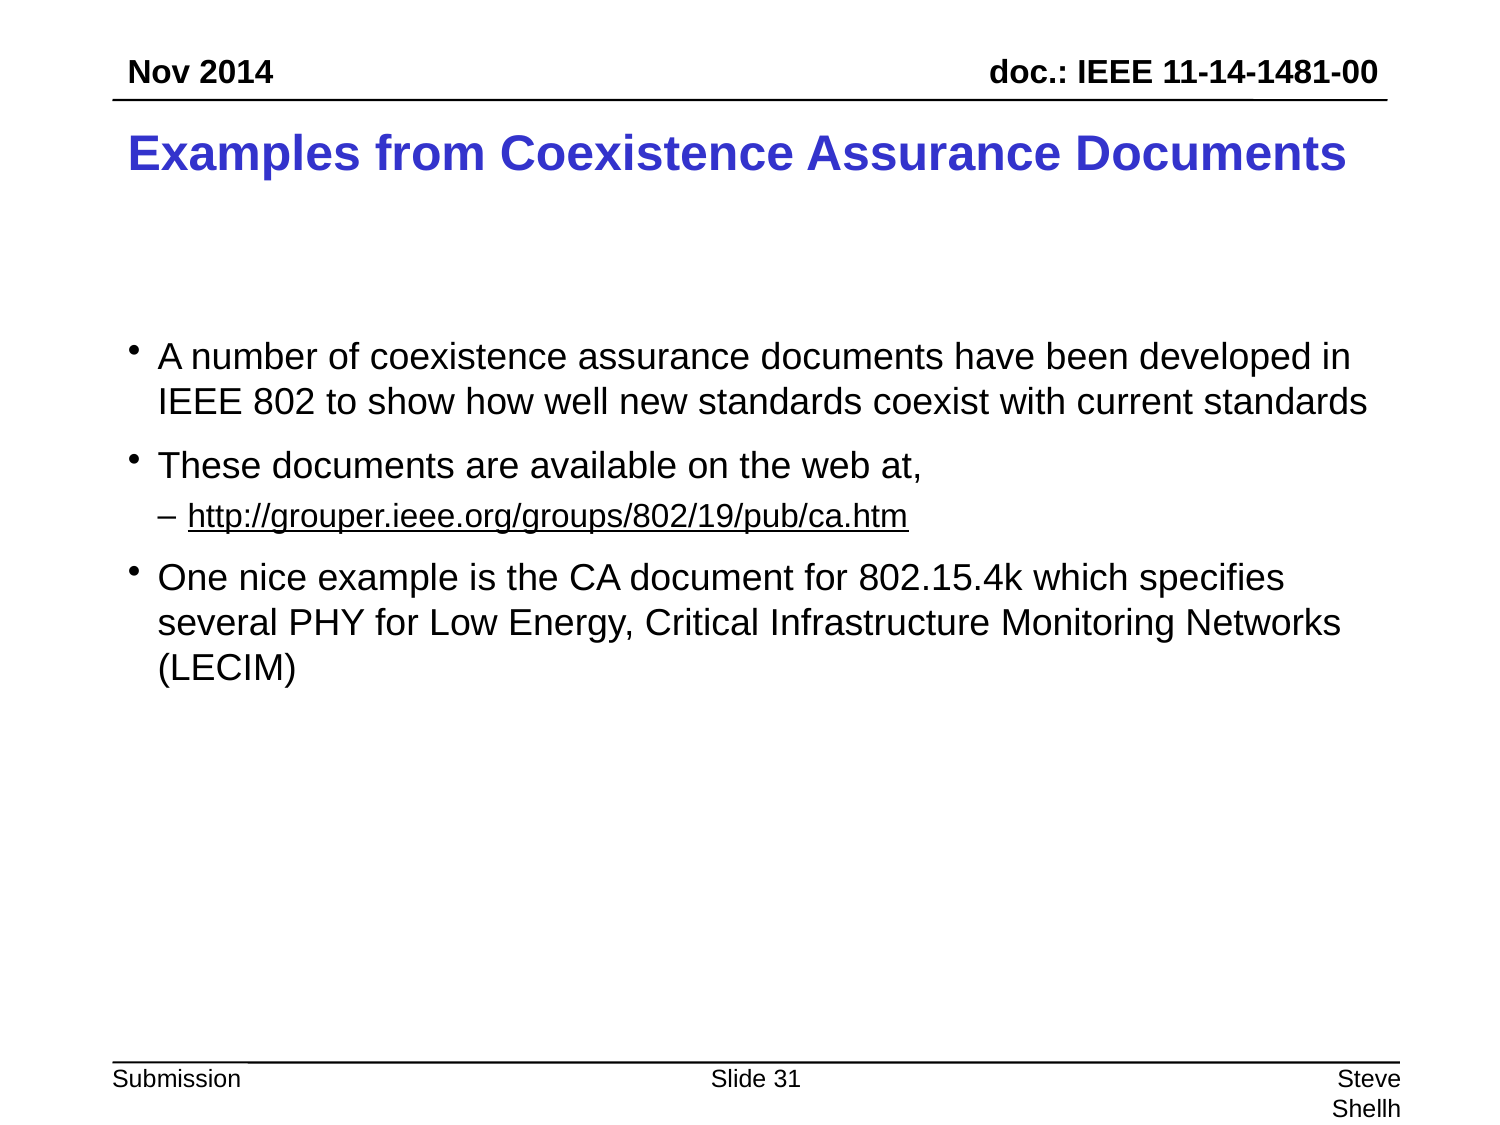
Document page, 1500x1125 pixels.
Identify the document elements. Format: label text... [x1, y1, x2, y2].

title Examples from Coexistence Assurance Documents [112, 112, 1388, 288]
list A number of coexistence assurance documents have been developed in IEEE 802 to show how well new standards coexist with current standards These documents are available on the web at, http://grouper.ieee.org/groups/802/19/pub/ca.htm One nice example is the CA document for 802.15.4k which specifies several PHY for Low Energy, Critical Infrastructure Monitoring Networks (LECIM) [112, 324, 1388, 1000]
footer Steve Shellhammer, Qualcomm [1320, 1061, 1402, 1093]
slide_number Slide 31 [709, 1061, 803, 1093]
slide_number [112, 40, 463, 101]
